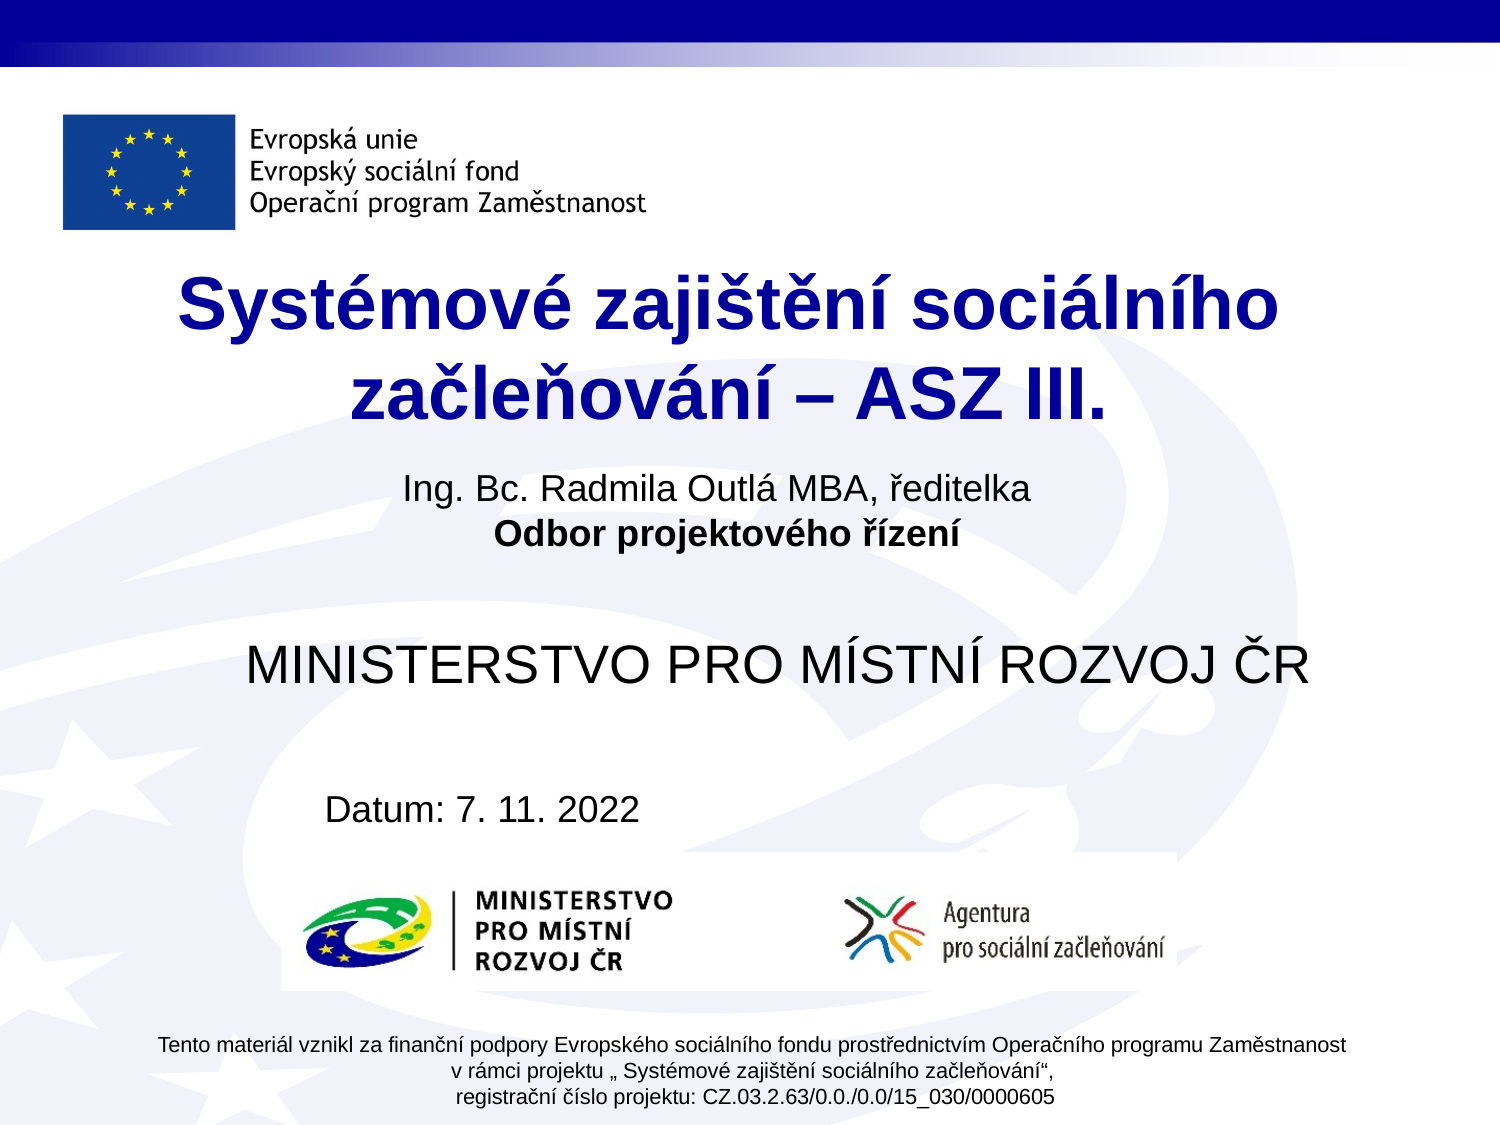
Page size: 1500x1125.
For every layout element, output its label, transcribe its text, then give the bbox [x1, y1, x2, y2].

text_box Tento materiál vznikl za finanční podpory Evropského sociálního fondu prostřednictvím Operačního programu Zaměstnanost v rámci projektu „ Systémové zajištění sociálního začleňování“, registrační číslo projektu: CZ.03.2.63/0.0./0.0/15_030/0000605 [100, 1023, 1412, 1117]
picture [29, 83, 677, 267]
text_box Datum: 7. 11. 2022 [309, 777, 1149, 837]
title Systémové zajištění sociálního začleňování – ASZ III. [132, 246, 1326, 543]
text_box Ing. Bc. Radmila Outlá MBA, ředitelka Odbor projektového řízení [307, 456, 1147, 562]
picture [281, 852, 1177, 992]
